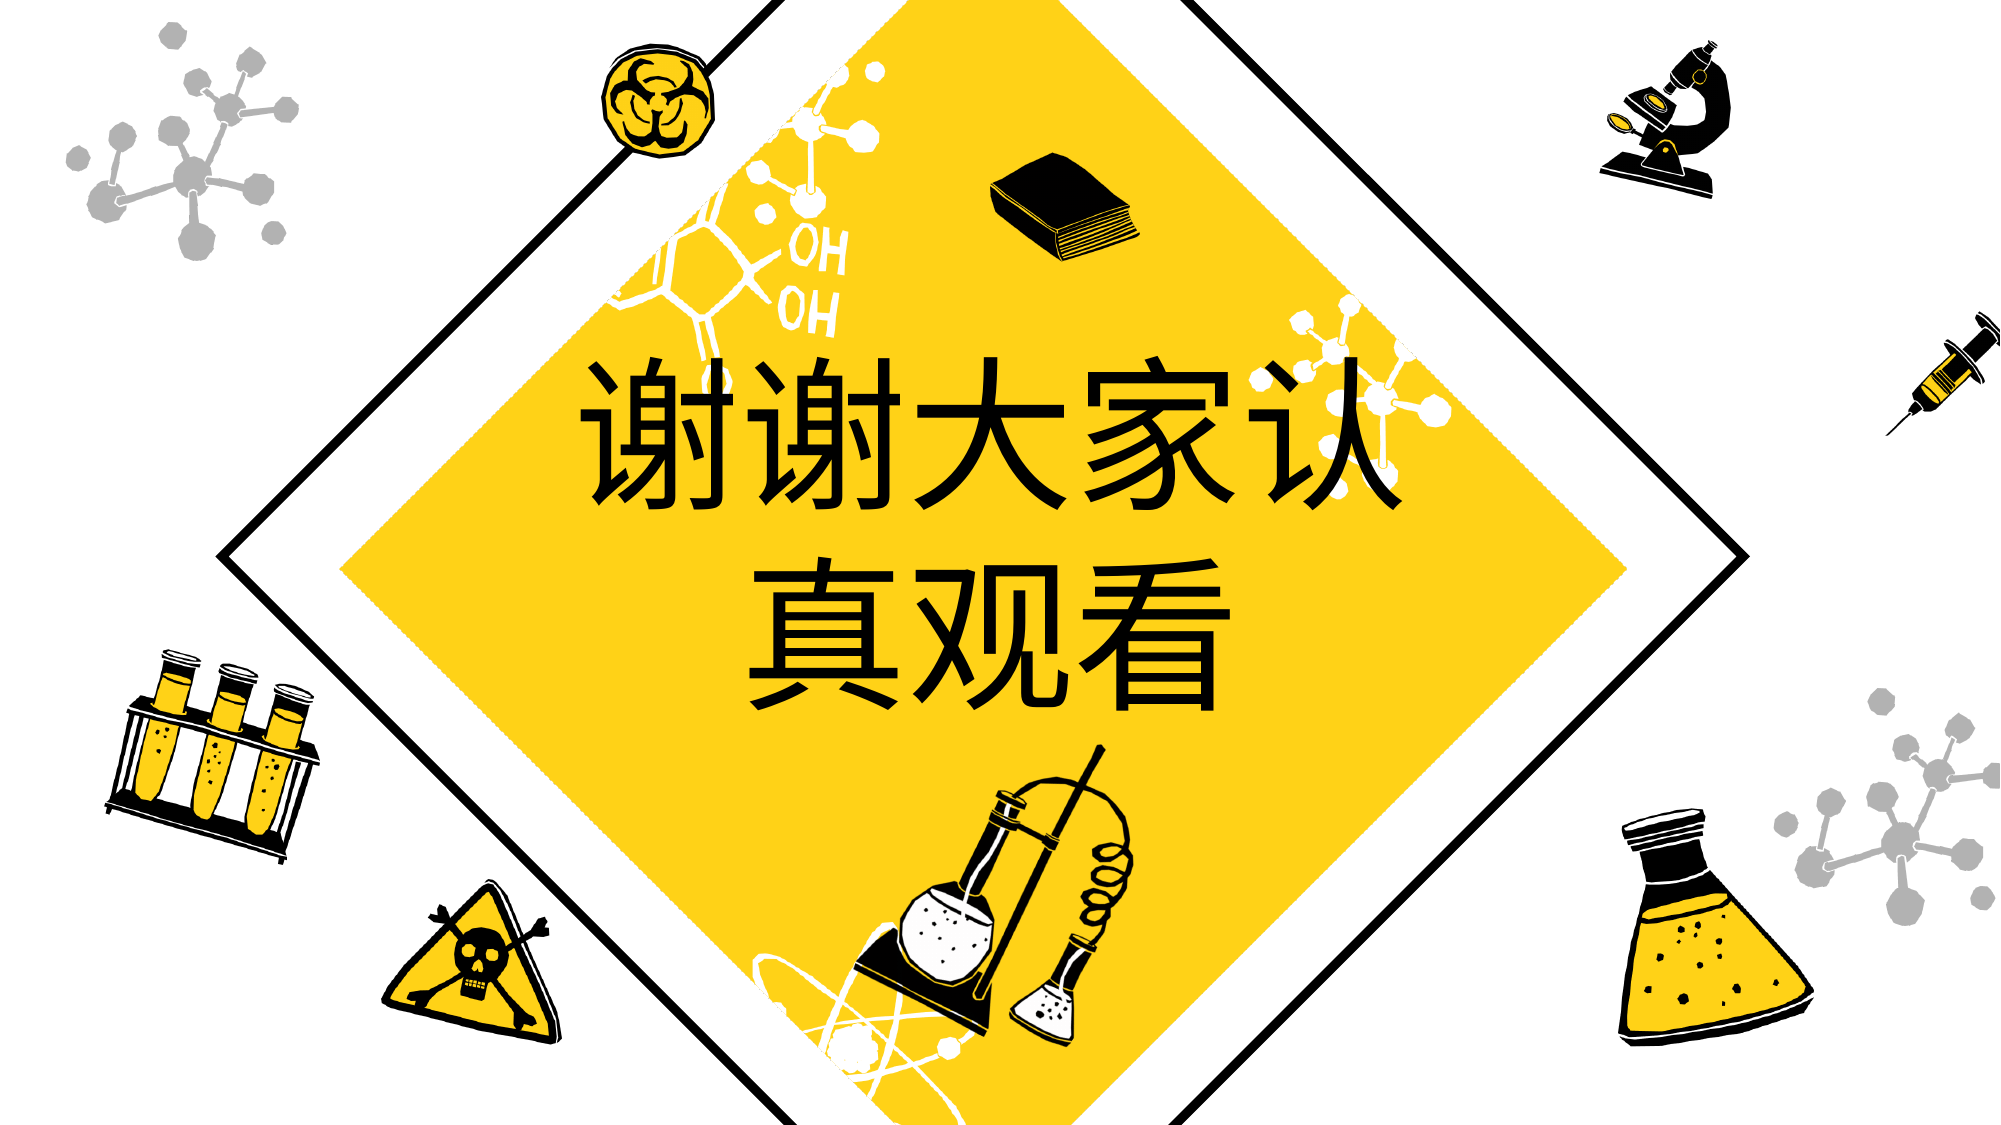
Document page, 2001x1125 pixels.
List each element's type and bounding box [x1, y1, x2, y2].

picture [601, 43, 715, 159]
picture [1885, 311, 2000, 436]
picture [104, 649, 320, 865]
picture [381, 878, 562, 1046]
picture [1599, 40, 1731, 199]
text_box [221, 0, 1744, 1125]
picture [990, 152, 1140, 263]
picture [65, 22, 299, 261]
picture [1618, 688, 2000, 1047]
picture [907, 723, 1137, 1039]
